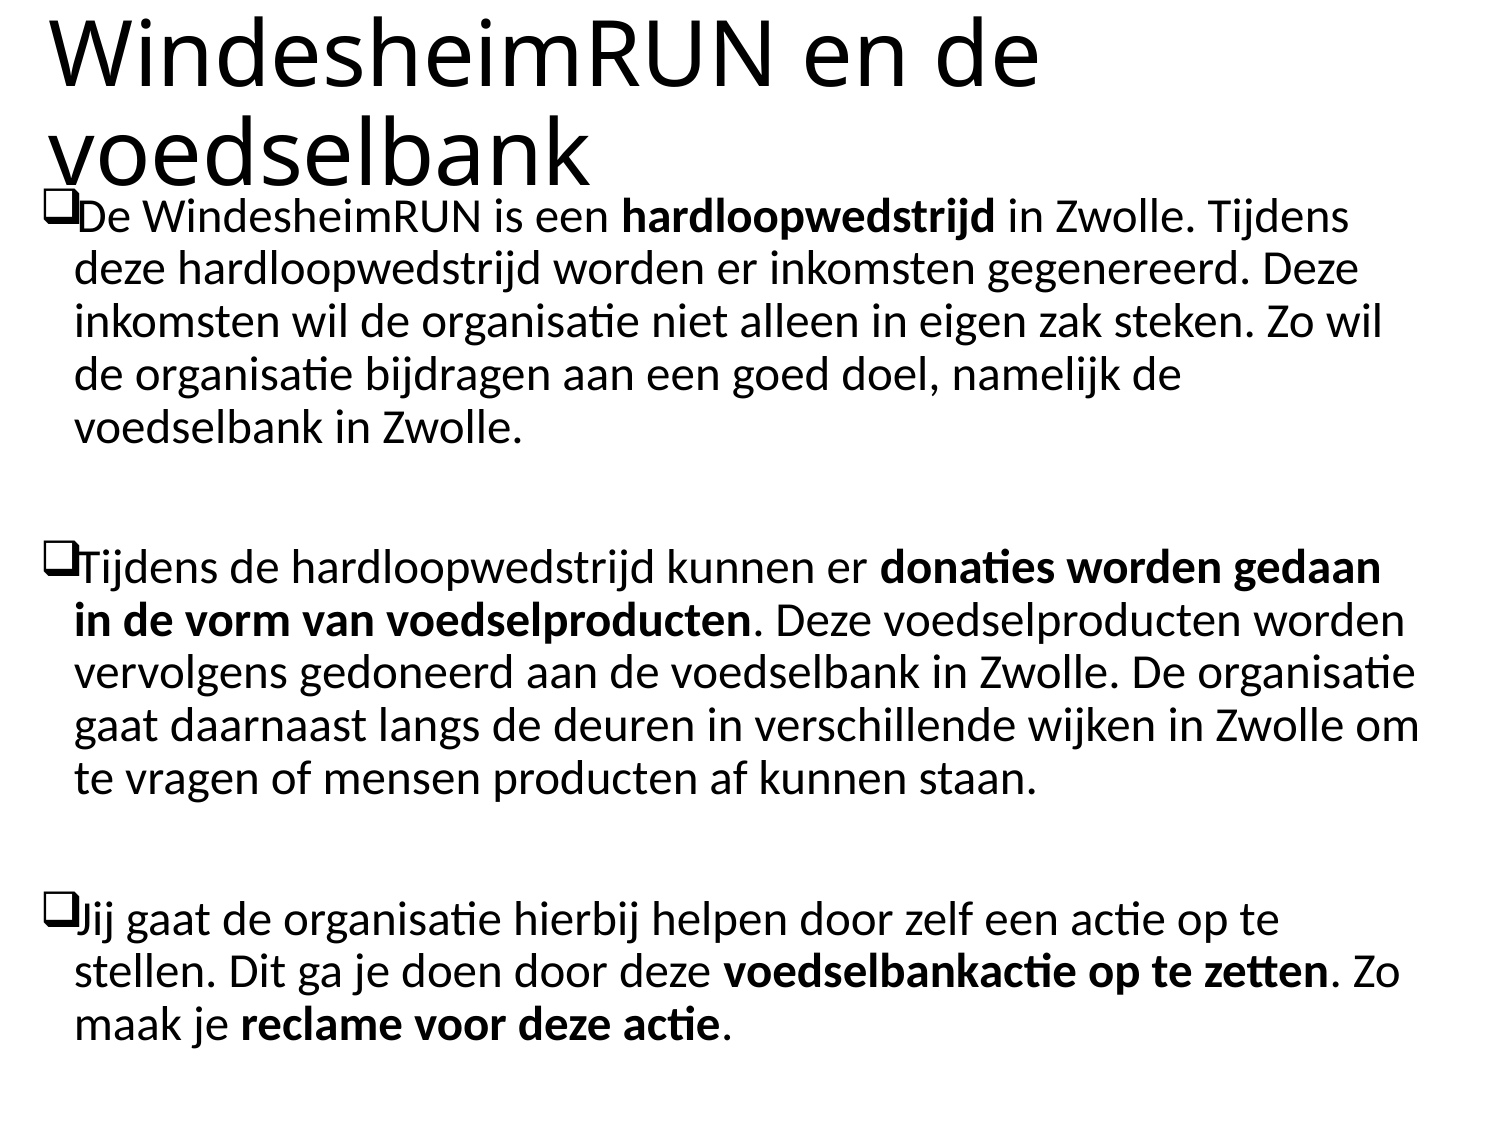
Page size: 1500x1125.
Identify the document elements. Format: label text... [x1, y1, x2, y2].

title WindesheimRUN en de voedselbank [34, 0, 1431, 182]
list De WindesheimRUN is een hardloopwedstrijd in Zwolle. Tijdens deze hardloopwedstrijd worden er inkomsten gegenereerd. Deze inkomsten wil de organisatie niet alleen in eigen zak steken. Zo wil de organisatie bijdragen aan een goed doel, namelijk de voedselbank in Zwolle. Tijdens de hardloopwedstrijd kunnen er donaties worden gedaan in de vorm van voedselproducten. Deze voedselproducten worden vervolgens gedoneerd aan de voedselbank in Zwolle. De organisatie gaat daarnaast langs de deuren in verschillende wijken in Zwolle om te vragen of mensen producten af kunnen staan. Jij gaat de organisatie hierbij helpen door zelf een actie op te stellen. Dit ga je doen door deze voedselbankactie op te zetten. Zo maak je reclame voor deze actie. [24, 182, 1441, 1061]
